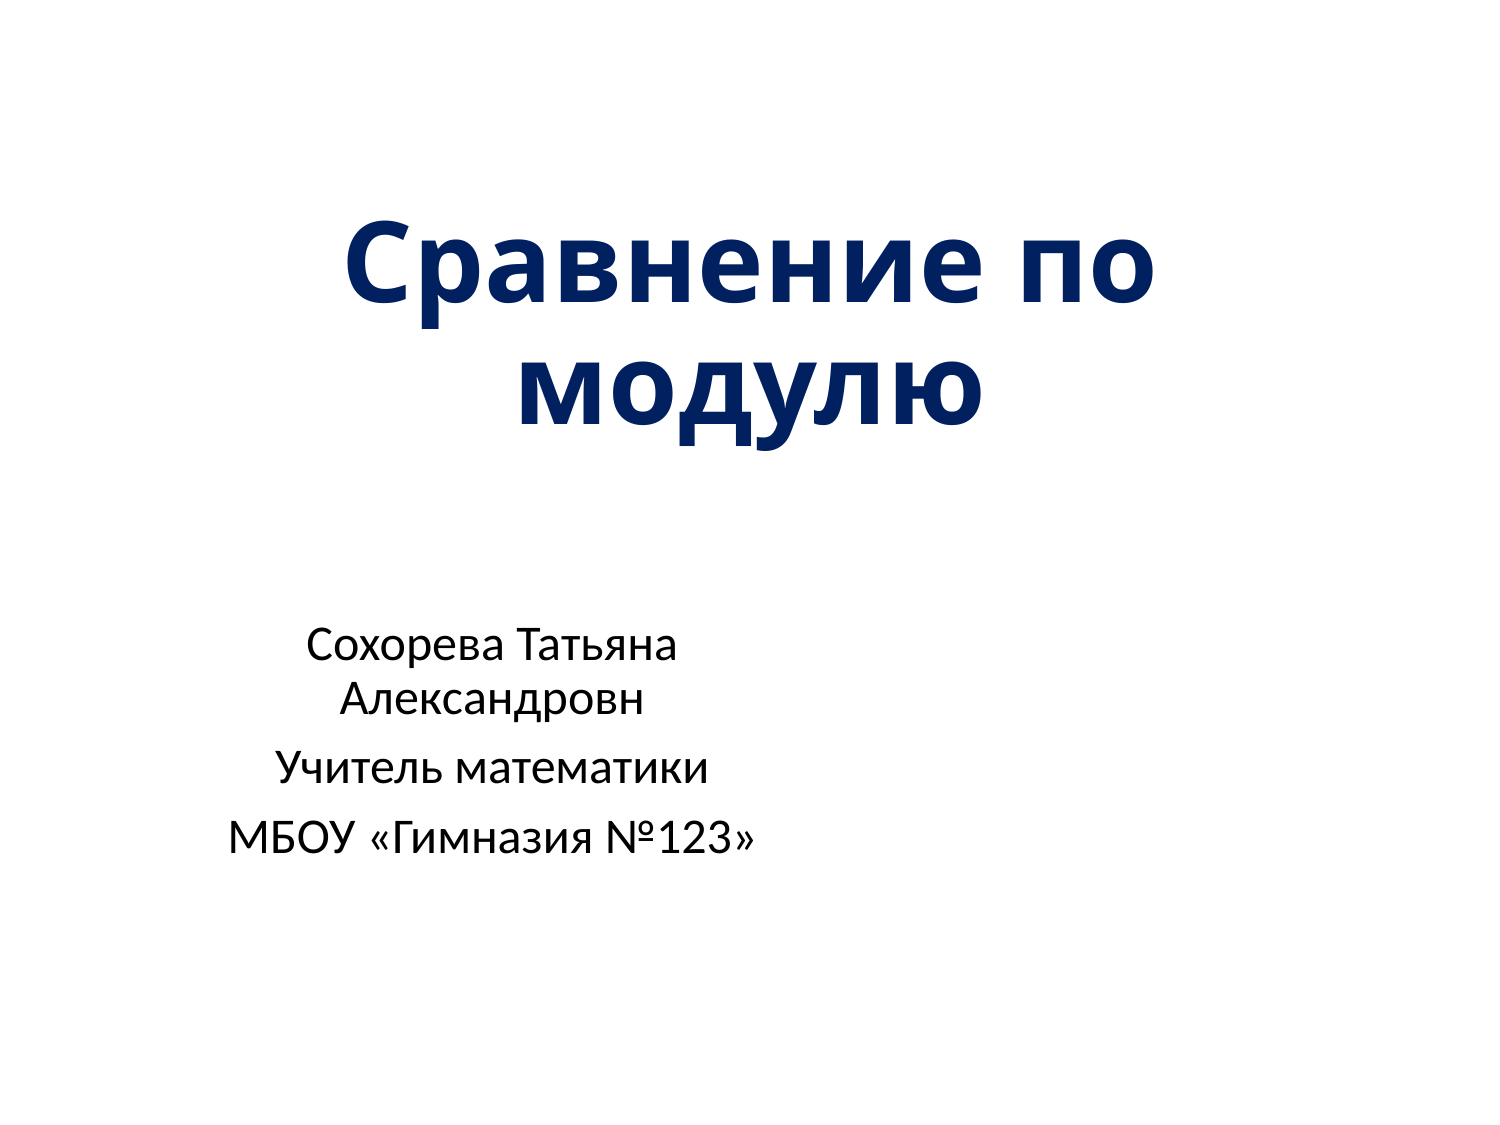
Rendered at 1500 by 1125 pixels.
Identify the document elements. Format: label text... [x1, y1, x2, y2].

subtitle Сохорева Татьяна Александровн Учитель математики МБОУ «Гимназия №123» [187, 609, 798, 882]
title Сравнение по модулю [187, 184, 1313, 457]
